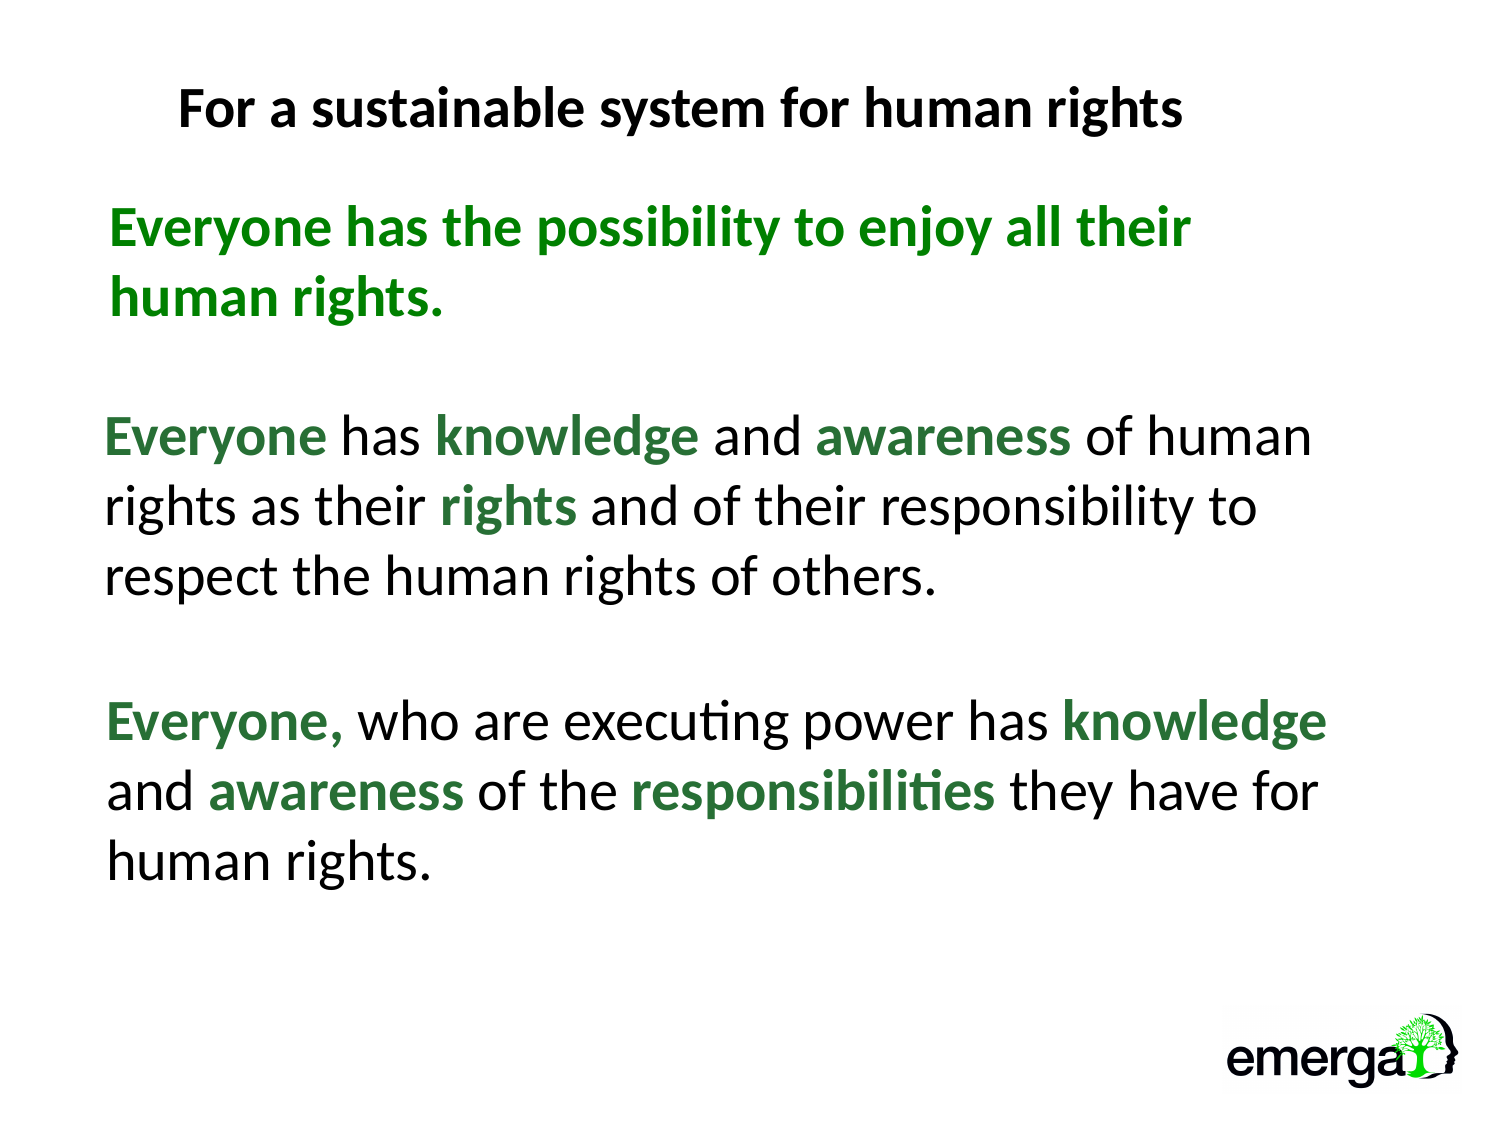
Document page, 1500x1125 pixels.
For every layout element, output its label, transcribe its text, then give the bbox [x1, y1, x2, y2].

list Everyone has the possibility to enjoy all their human rights. [94, 98, 1383, 323]
picture [1222, 1005, 1462, 1095]
title For a sustainable system for human rights [25, 30, 1337, 178]
text_box Everyone has knowledge and awareness of human rights as their rights and of their responsibility to respect the human rights of others. [89, 389, 1443, 615]
text_box Everyone, who are executing power has knowledge and awareness of the responsibilities they have for human rights. [91, 615, 1383, 900]
